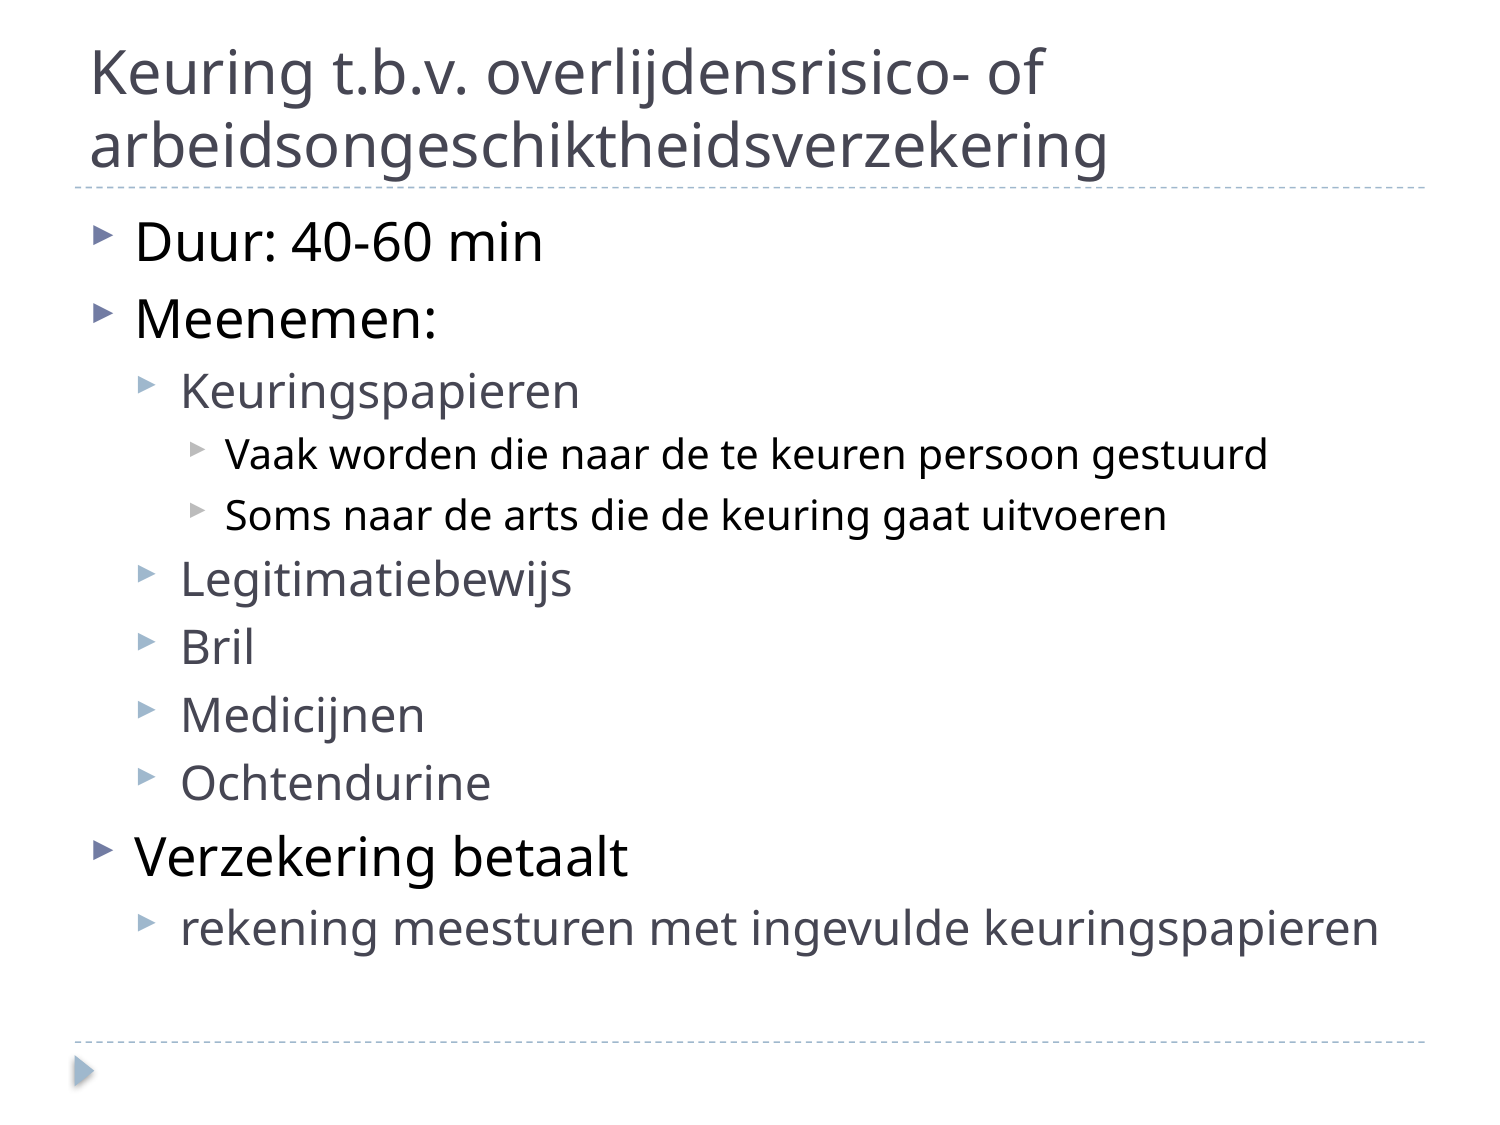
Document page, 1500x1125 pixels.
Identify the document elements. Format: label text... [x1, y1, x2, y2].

list Duur: 40-60 min Meenemen: Keuringspapieren Vaak worden die naar de te keuren persoon gestuurd Soms naar de arts die de keuring gaat uitvoeren Legitimatiebewijs Bril Medicijnen Ochtendurine Verzekering betaalt rekening meesturen met ingevulde keuringspapieren [75, 200, 1425, 1010]
title Keuring t.b.v. overlijdensrisico- of arbeidsongeschiktheidsverzekering [75, 24, 1425, 188]
